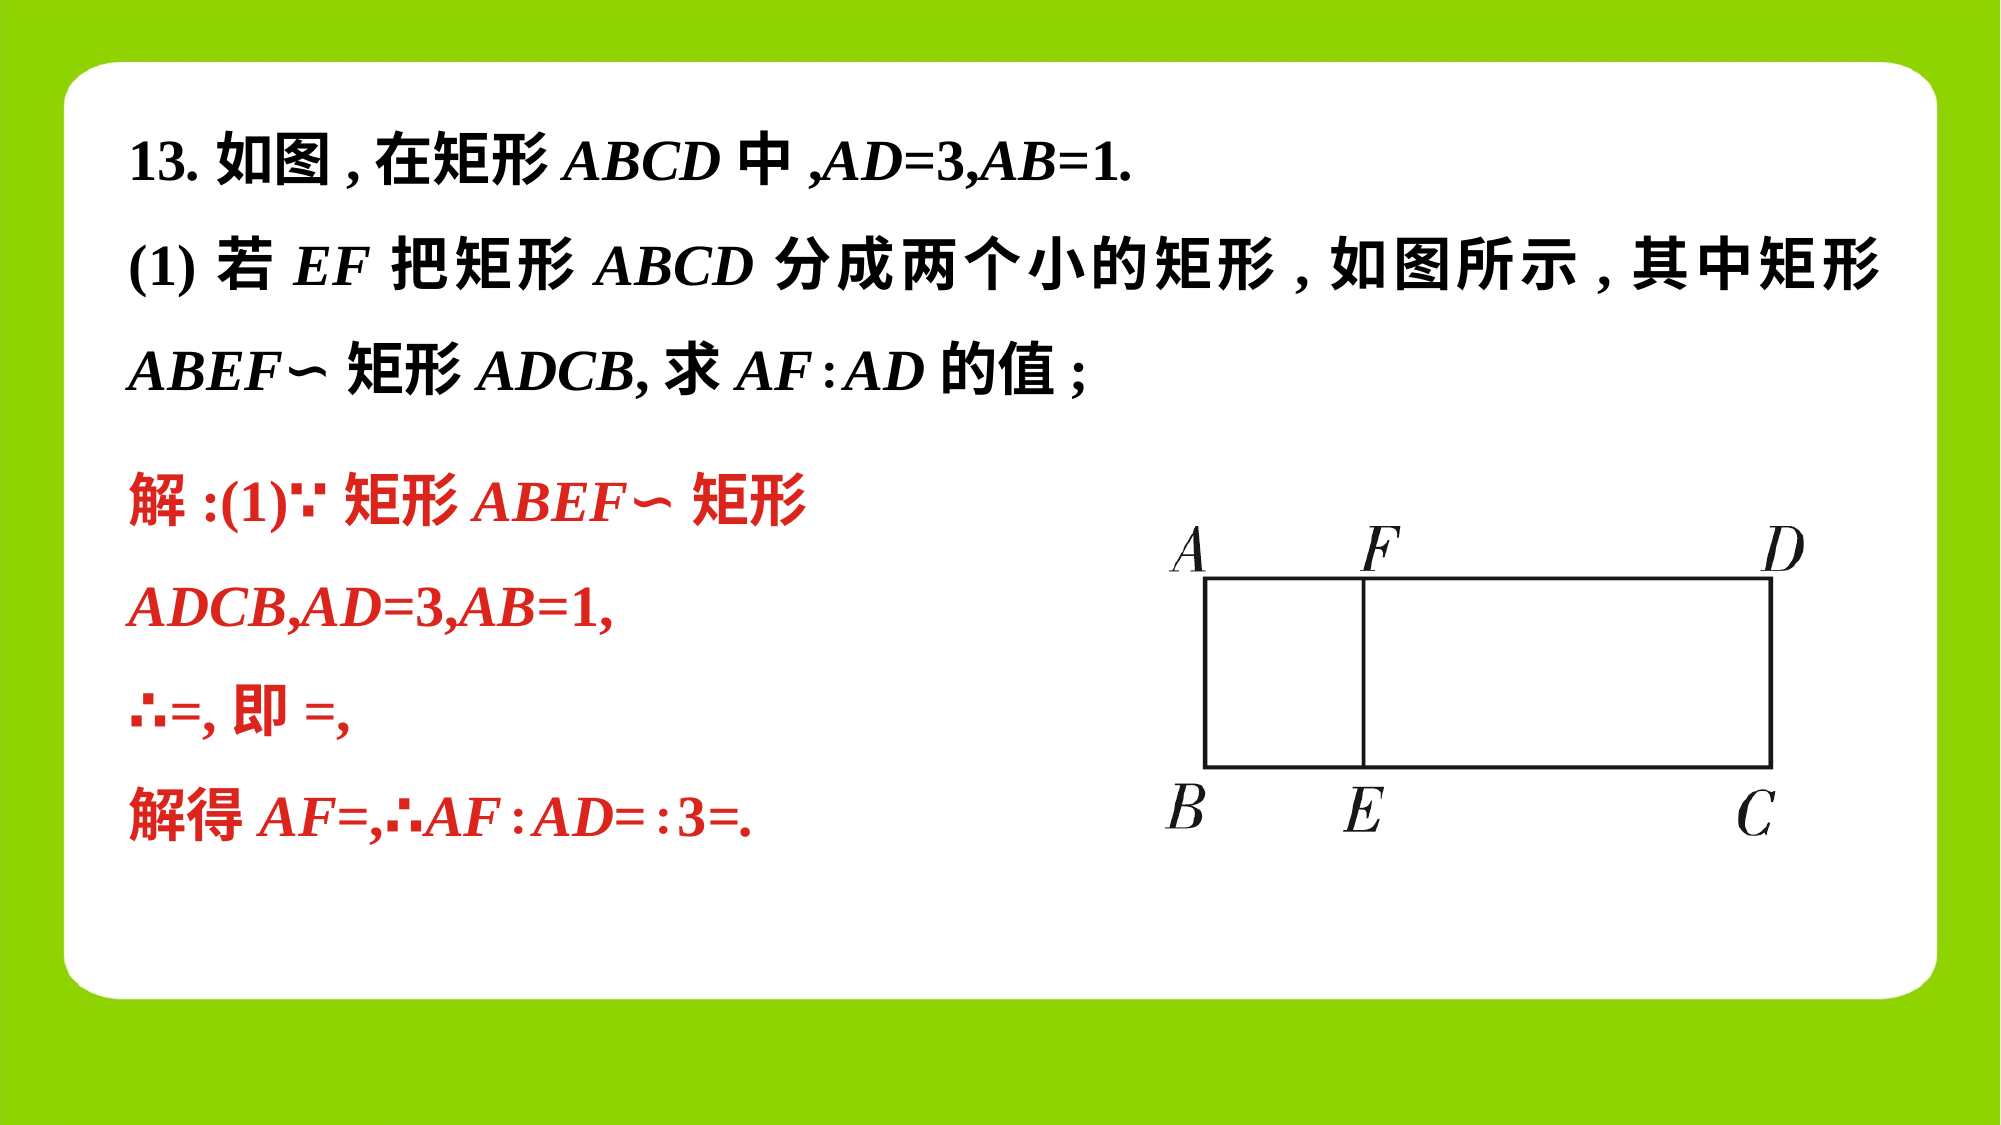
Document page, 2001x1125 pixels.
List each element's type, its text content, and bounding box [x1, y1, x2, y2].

text_box 13.如图,在矩形ABCD中,AD=3,AB=1. (1)若EF把矩形ABCD分成两个小的矩形,如图所示,其中矩形ABEF∽矩形ADCB,求AF∶AD的值; [114, 79, 1910, 410]
picture [0, 0, 2001, 1125]
